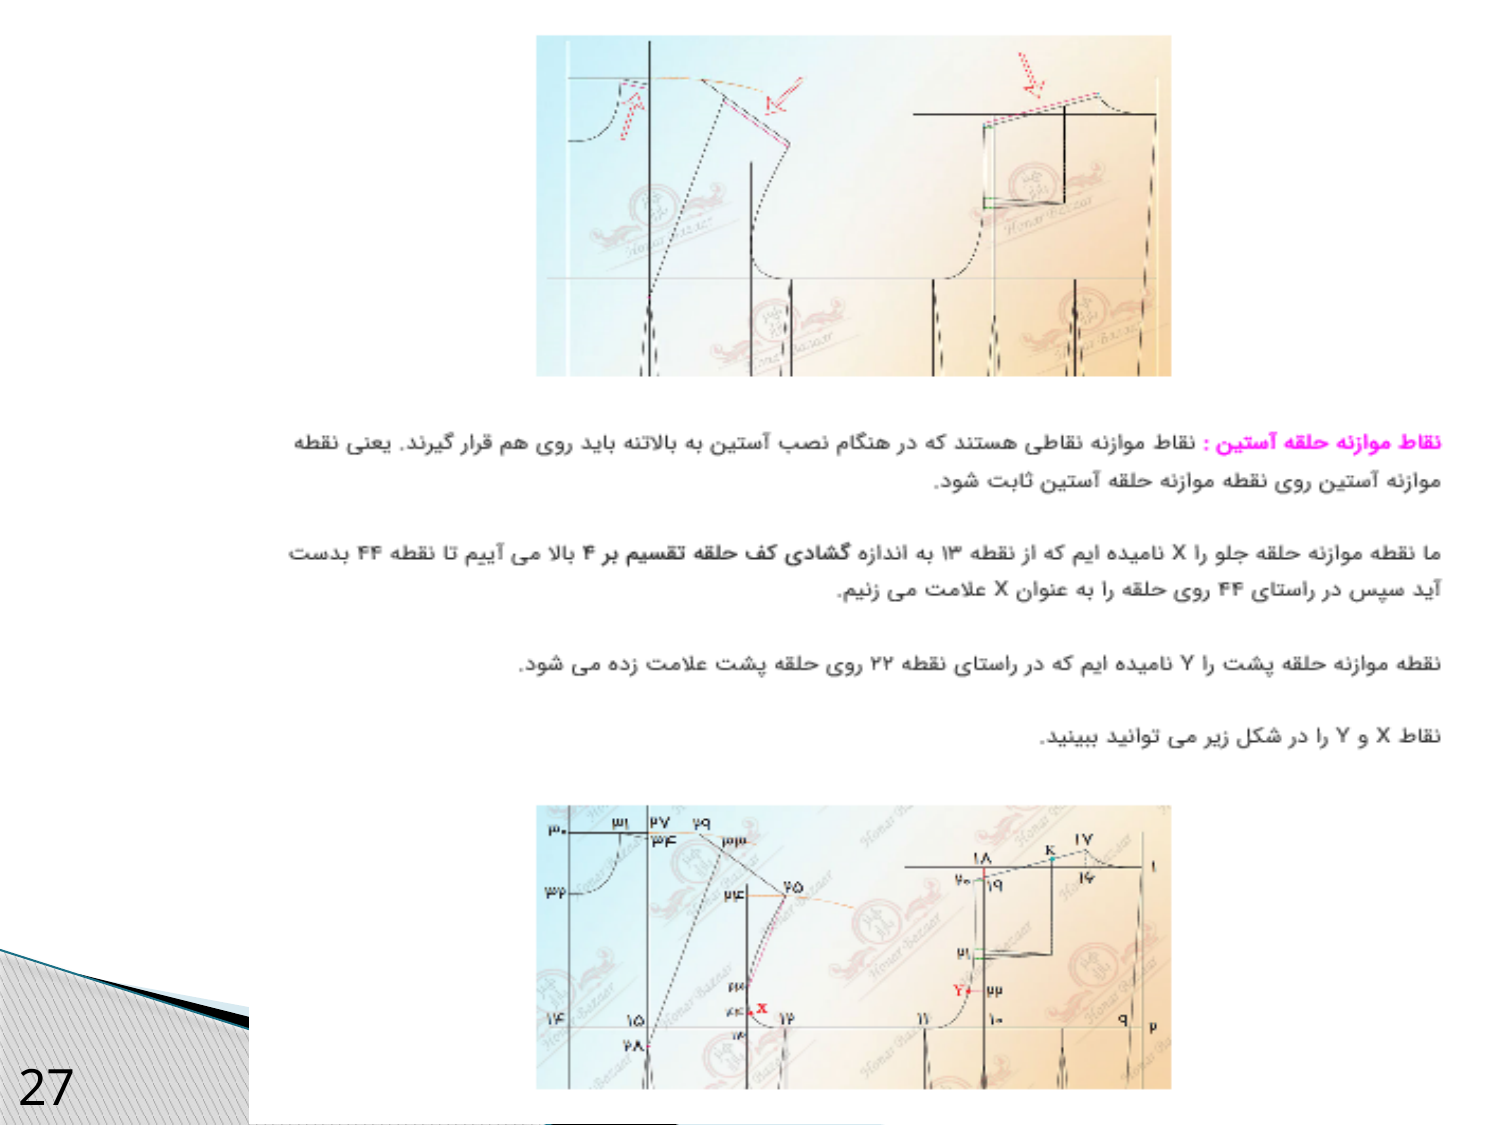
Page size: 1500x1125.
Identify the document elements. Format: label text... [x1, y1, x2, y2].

picture [249, 11, 1500, 1124]
text_box 27 [3, 1048, 104, 1124]
